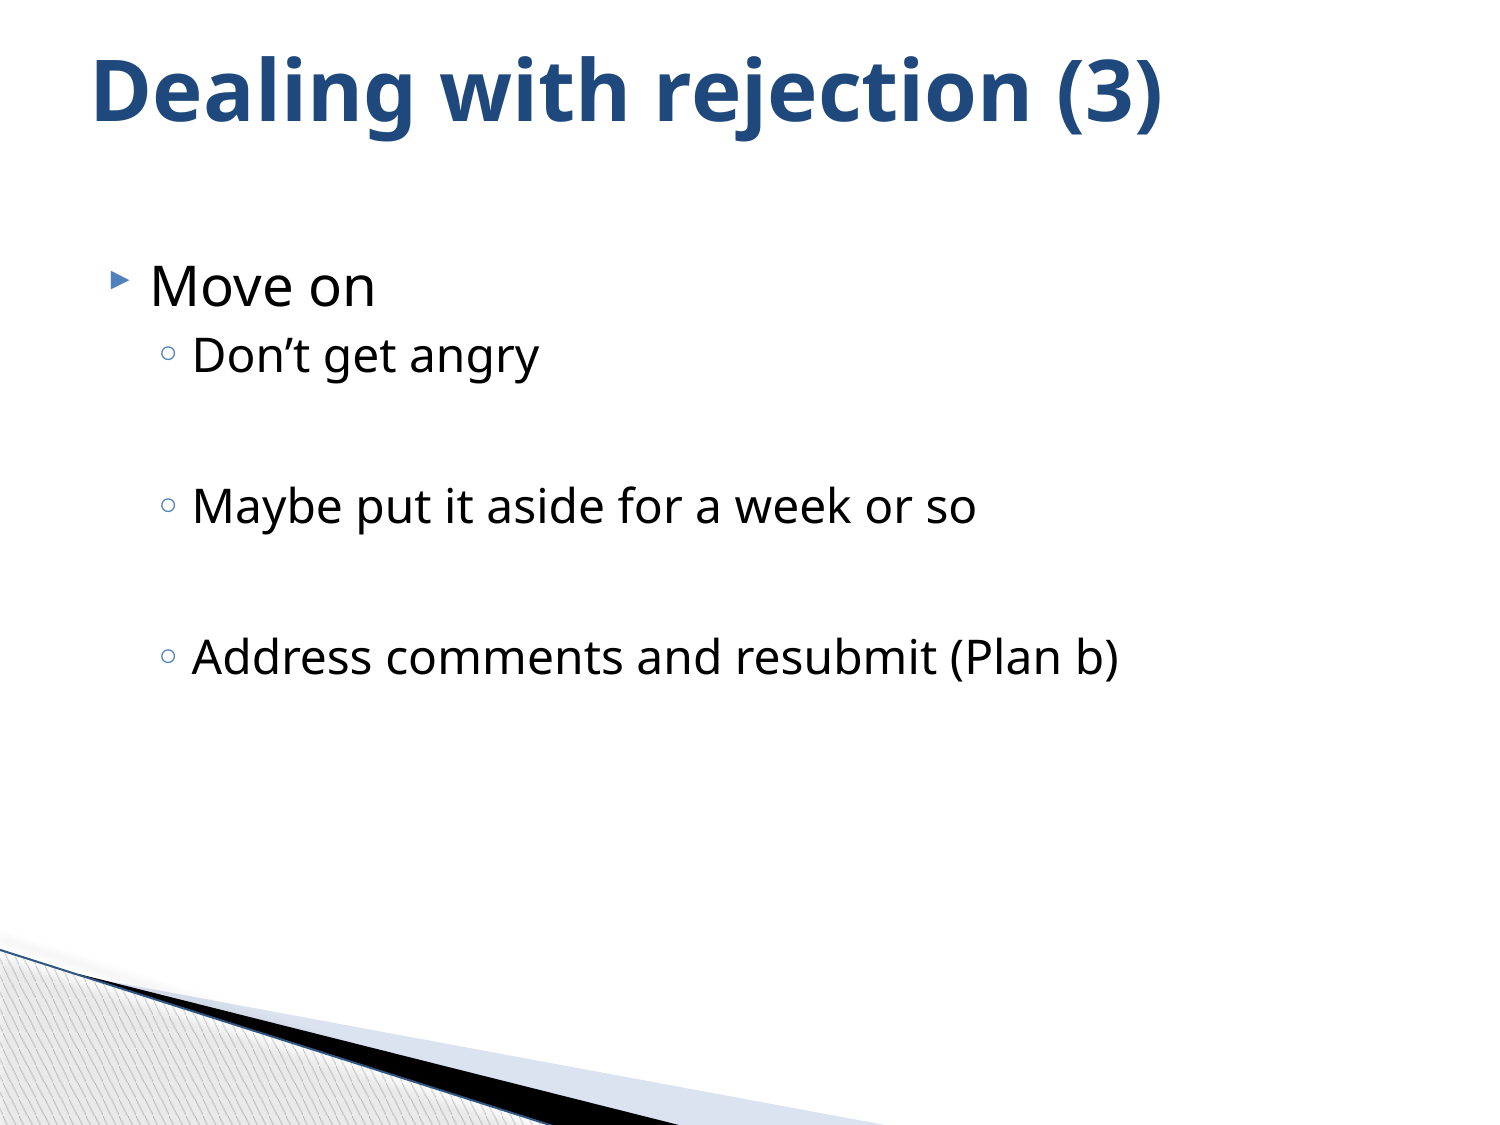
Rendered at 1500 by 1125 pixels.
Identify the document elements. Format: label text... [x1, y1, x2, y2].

list Move on Don’t get angry Maybe put it aside for a week or so Address comments and resubmit (Plan b) [75, 243, 1425, 986]
title Dealing with rejection (3) [75, 45, 1425, 233]
